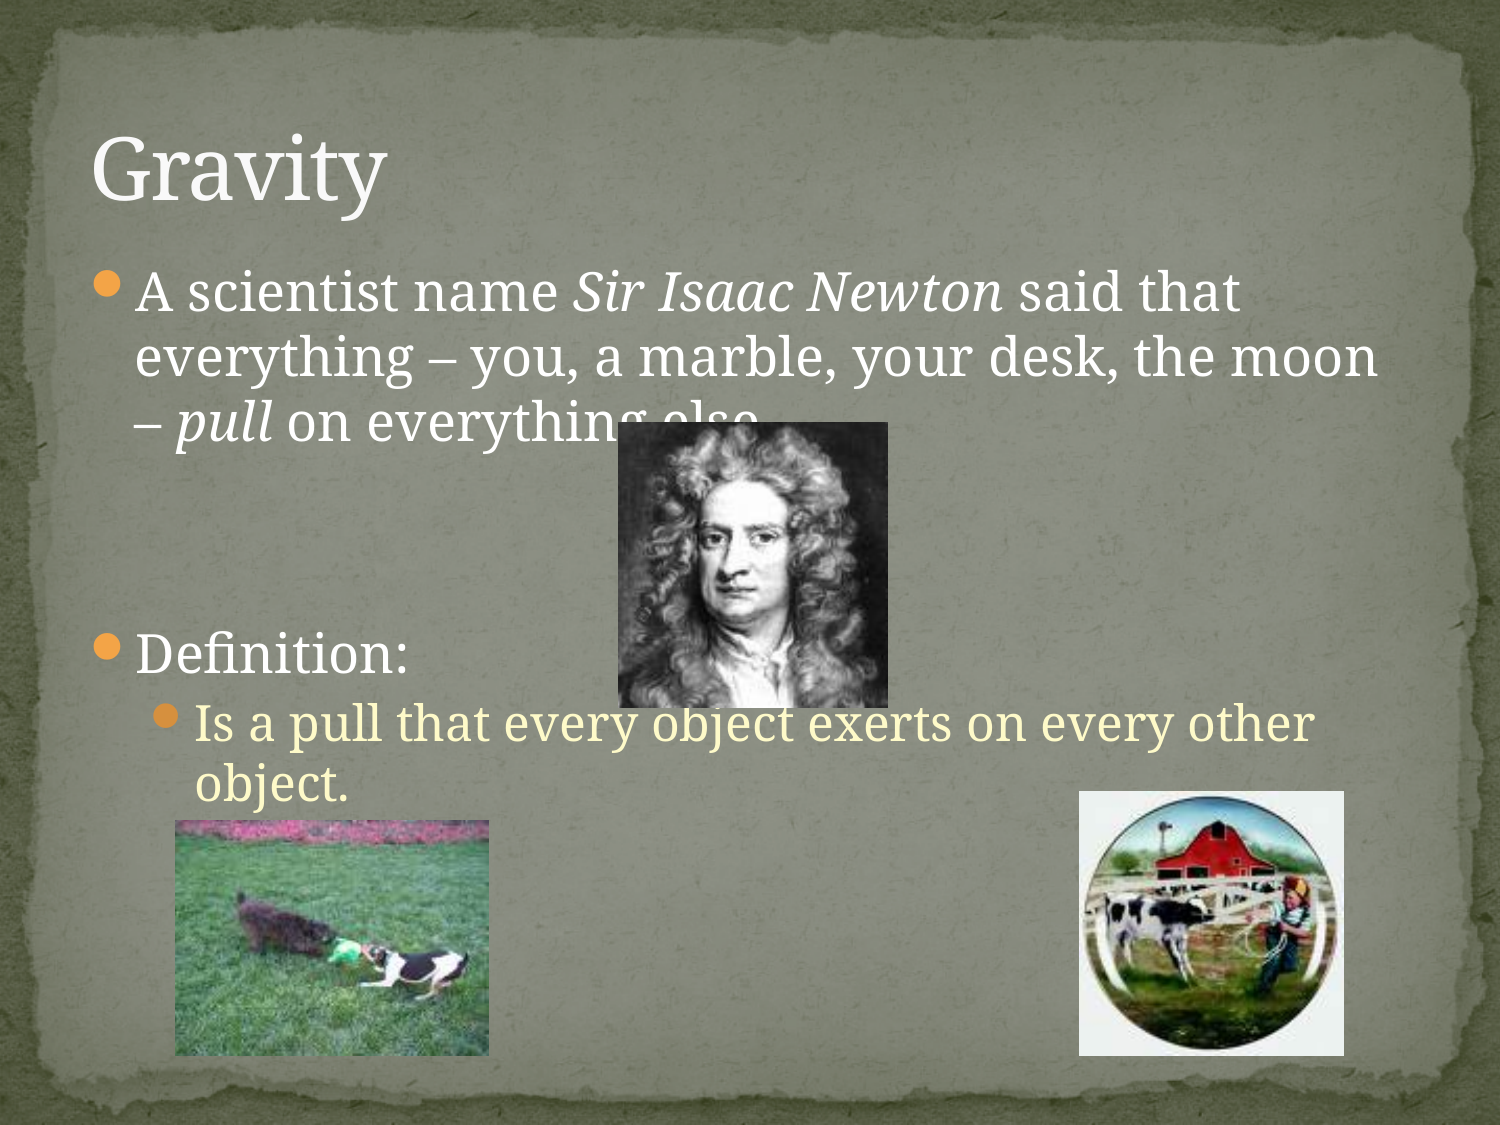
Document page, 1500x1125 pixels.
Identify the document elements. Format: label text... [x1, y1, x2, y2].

list A scientist name Sir Isaac Newton said that everything – you, a marble, your desk, the moon – pull on everything else. Definition: Is a pull that every object exerts on every other object. [75, 249, 1425, 1000]
title Gravity [74, 24, 1425, 225]
picture [618, 422, 888, 708]
picture [1079, 791, 1344, 1056]
picture [175, 820, 489, 1056]
